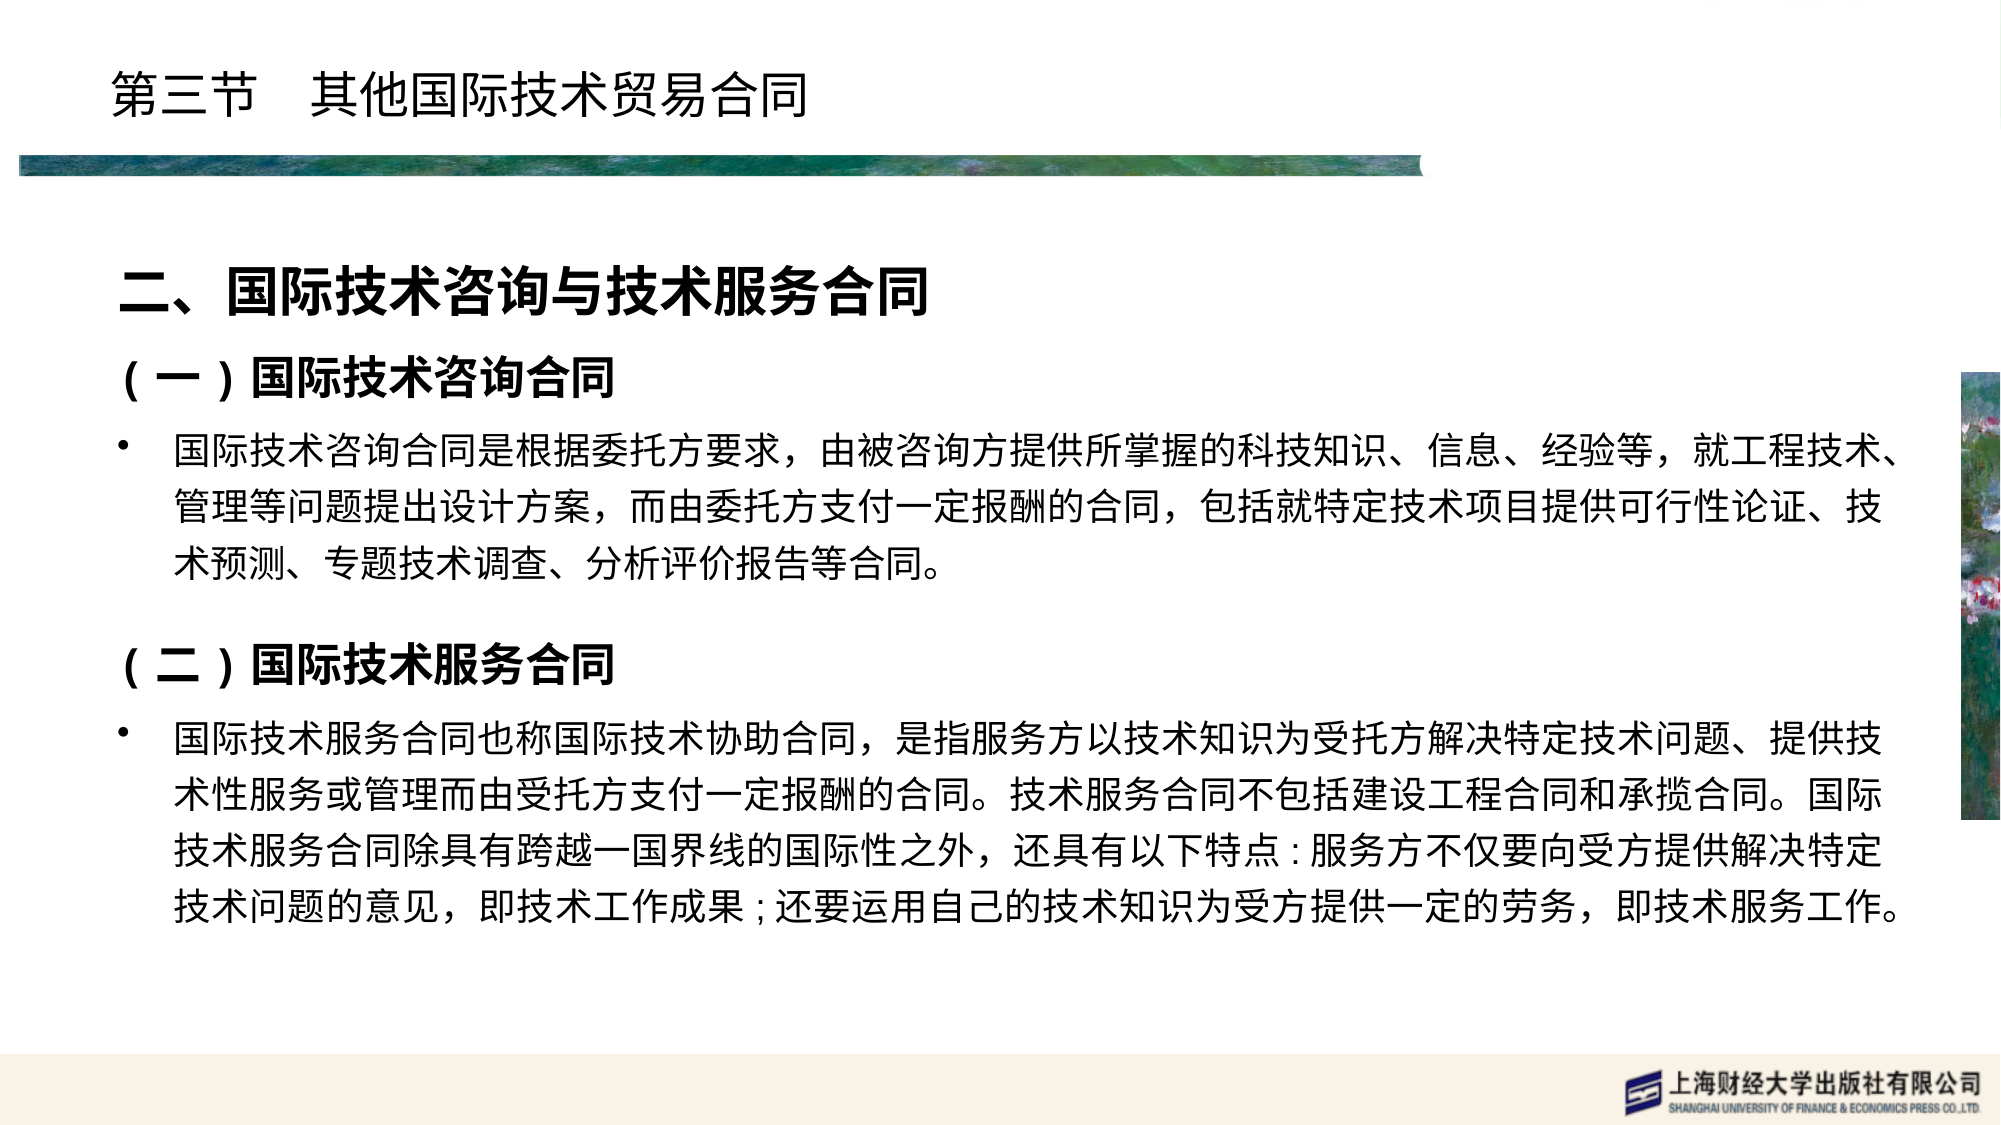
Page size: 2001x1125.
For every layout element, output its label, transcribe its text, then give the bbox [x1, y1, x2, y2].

title 第三节 其他国际技术贸易合同 [94, 42, 1451, 146]
picture [0, 0, 2001, 1125]
list 二、国际技术咨询与技术服务合同 (一)国际技术咨询合同 国际技术咨询合同是根据委托方要求，由被咨询方提供所掌握的科技知识、信息、经验等，就工程技术、管理等问题提出设计方案，而由委托方支付一定报酬的合同，包括就特定技术项目提供可行性论证、技术预测、专题技术调查、分析评价报告等合同。 (二)国际技术服务合同 国际技术服务合同也称国际技术协助合同，是指服务方以技术知识为受托方解决特定技术问题、提供技术性服务或管理而由受托方支付一定报酬的合同。技术服务合同不包括建设工程合同和承揽合同。国际技术服务合同除具有跨越一国界线的国际性之外，还具有以下特点:服务方不仅要向受方提供解决特定技术问题的意见，即技术工作成果;还要运用自己的技术知识为受方提供一定的劳务，即技术服务工作。 [102, 233, 1898, 1032]
